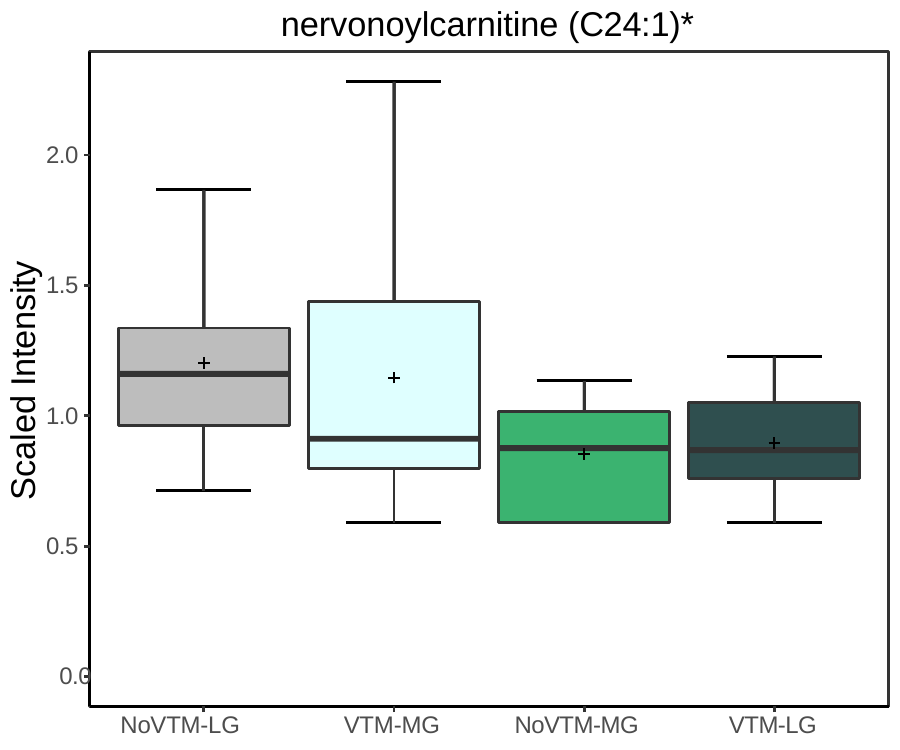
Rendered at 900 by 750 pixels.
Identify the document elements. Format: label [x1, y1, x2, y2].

footer [57, 661, 95, 750]
text_box [1, 256, 82, 503]
text_box [44, 528, 82, 560]
slide_number [118, 713, 257, 750]
text_box [44, 137, 82, 168]
text_box [278, 0, 700, 44]
text_box [83, 50, 891, 738]
